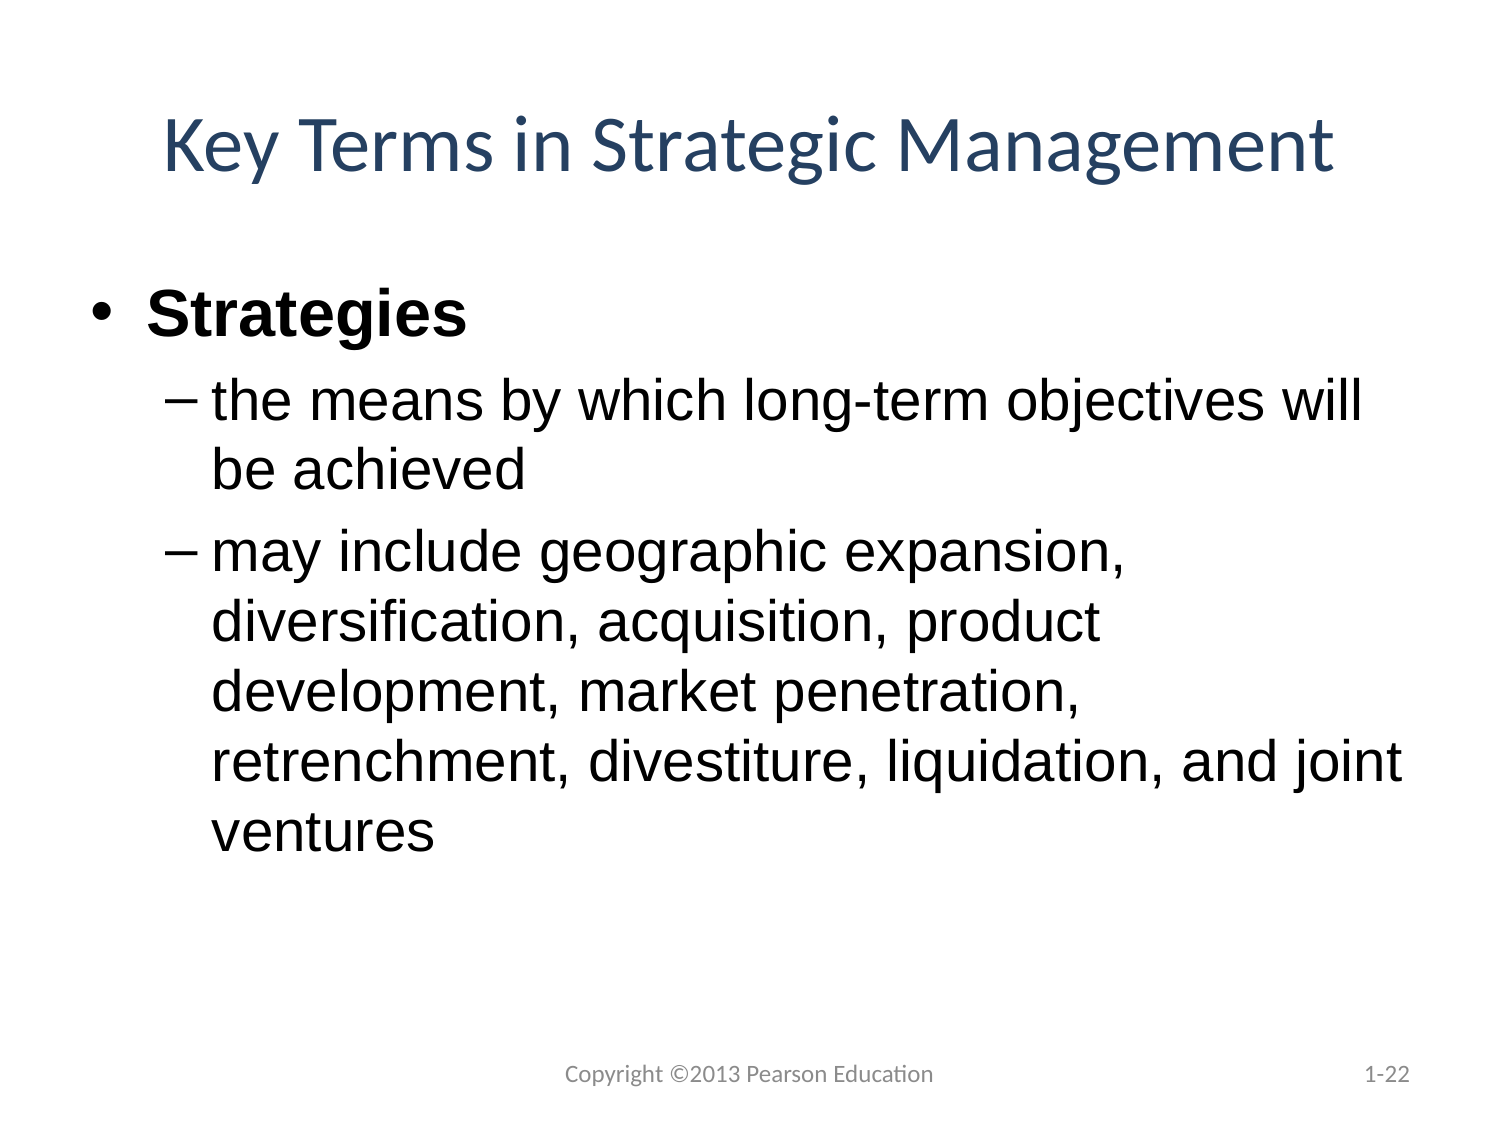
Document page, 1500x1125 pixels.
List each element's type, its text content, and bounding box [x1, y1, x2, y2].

title Key Terms in Strategic Management [75, 45, 1425, 233]
footer Copyright ©2013 Pearson Education [512, 1042, 988, 1103]
slide_number 1-22 [1074, 1042, 1425, 1103]
list Strategies the means by which long-term objectives will be achieved may include geographic expansion, diversification, acquisition, product development, market penetration, retrenchment, divestiture, liquidation, and joint ventures [75, 262, 1425, 1005]
